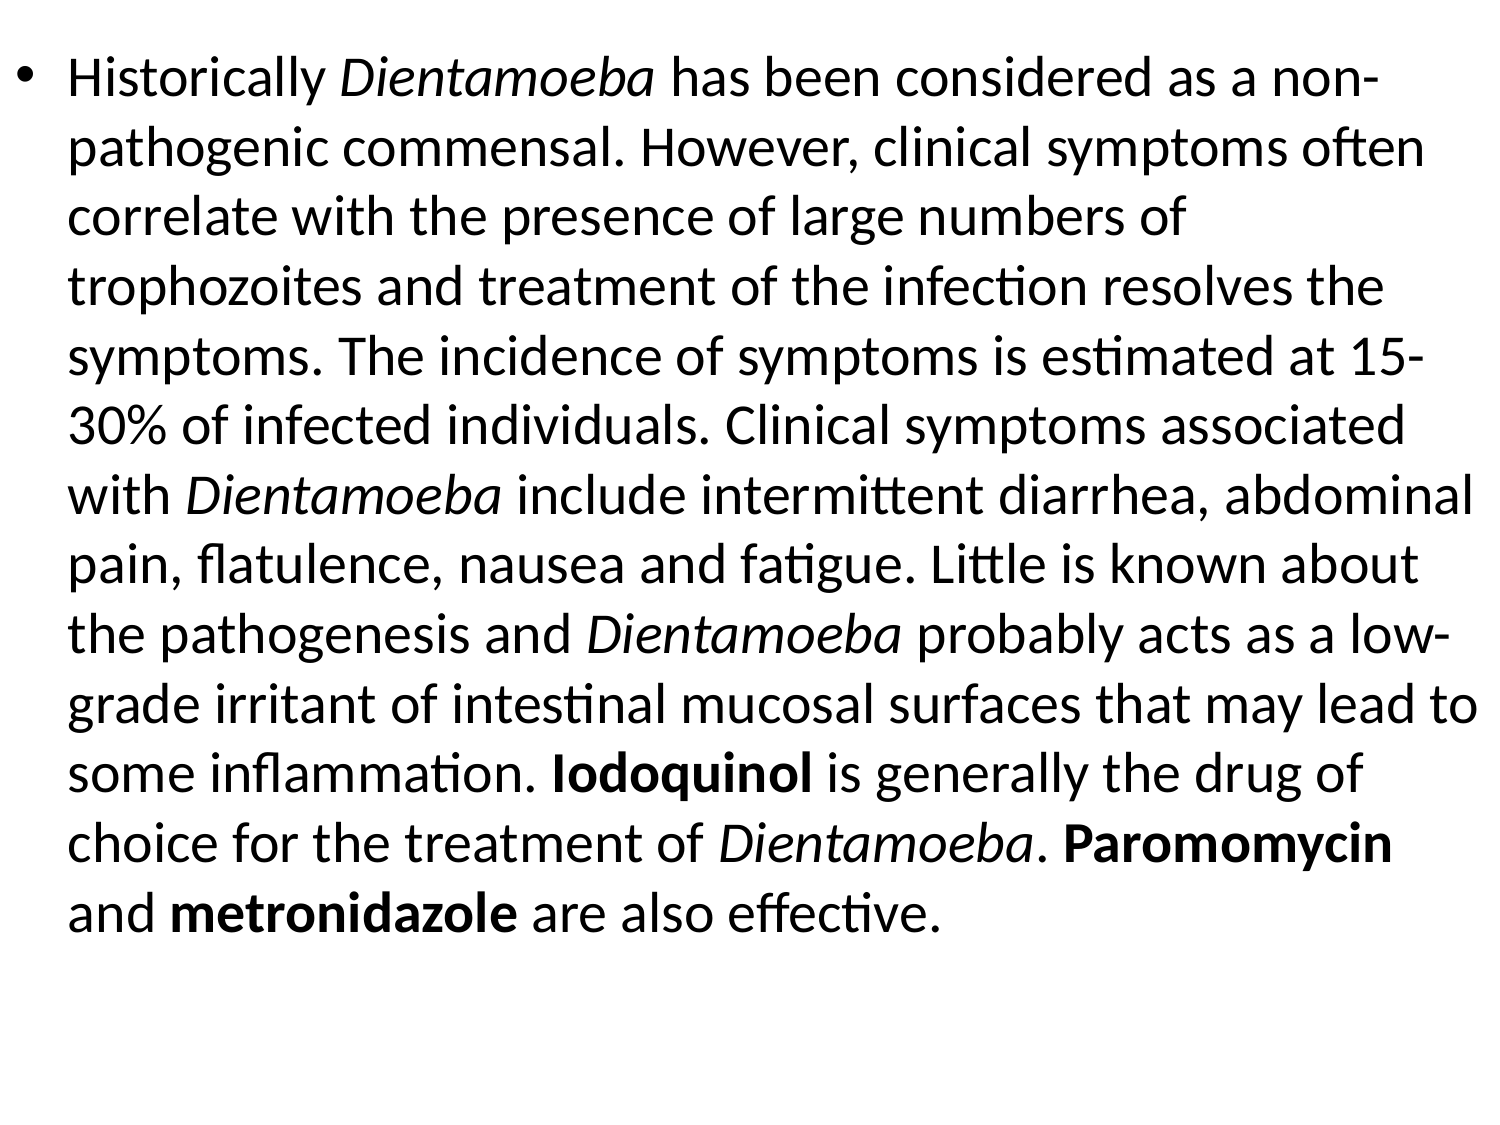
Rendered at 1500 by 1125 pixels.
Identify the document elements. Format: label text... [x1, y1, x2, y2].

list Historically Dientamoeba has been considered as a non-pathogenic commensal. However, clinical symptoms often correlate with the presence of large numbers of trophozoites and treatment of the infection resolves the symptoms. The incidence of symptoms is estimated at 15-30% of infected individuals. Clinical symptoms associated with Dientamoeba include intermittent diarrhea, abdominal pain, flatulence, nausea and fatigue. Little is known about the pathogenesis and Dientamoeba probably acts as a low-grade irritant of intestinal mucosal surfaces that may lead to some inflammation. Iodoquinol is generally the drug of choice for the treatment of Dientamoeba. Paromomycin and metronidazole are also effective. [0, 30, 1500, 1005]
